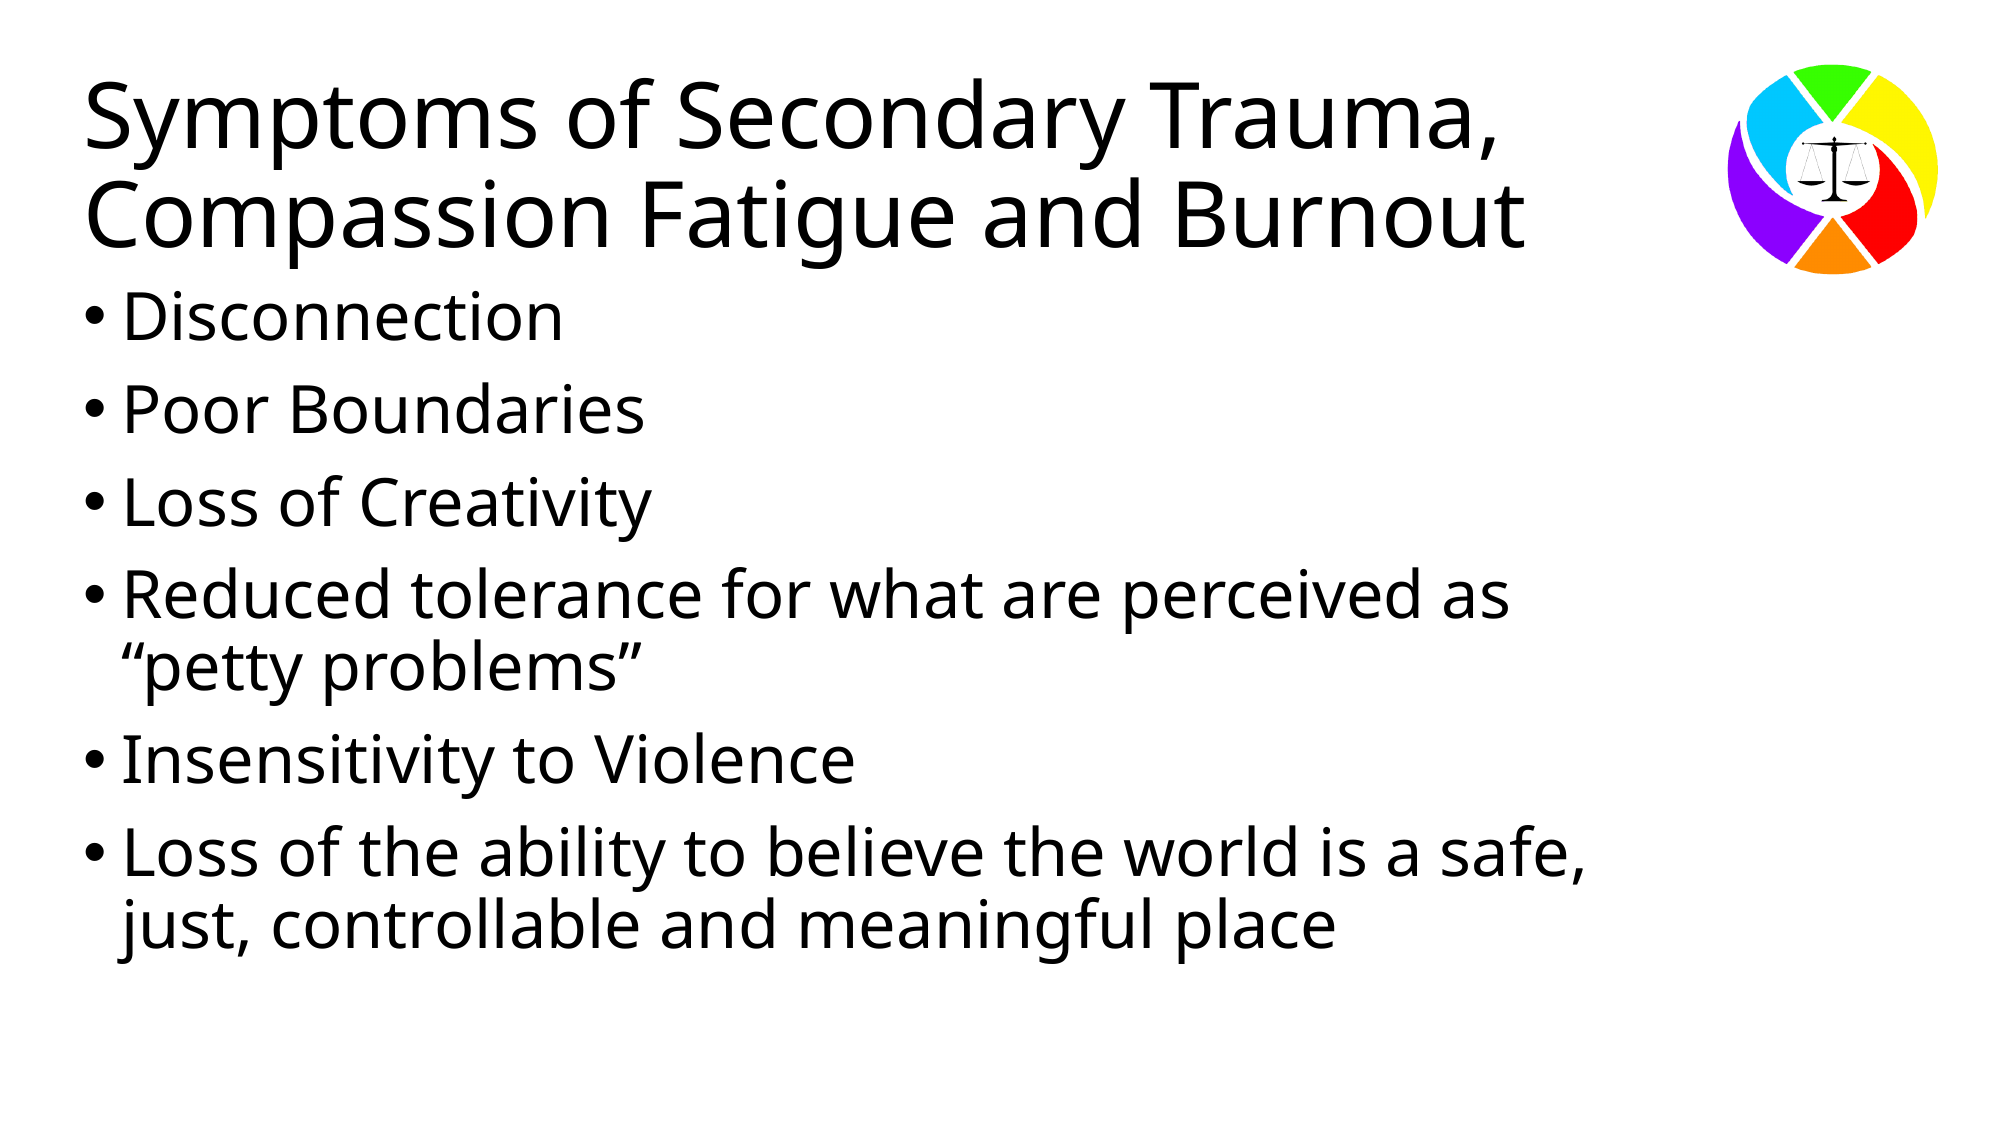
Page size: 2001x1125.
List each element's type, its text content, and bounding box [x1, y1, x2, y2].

title Symptoms of Secondary Trauma, Compassion Fatigue and Burnout [68, 59, 1675, 275]
picture [1694, 29, 1973, 308]
list Disconnection Poor Boundaries Loss of Creativity Reduced tolerance for what are perceived as “petty problems” Insensitivity to Violence Loss of the ability to believe the world is a safe, just, controllable and meaningful place [68, 275, 1716, 1025]
